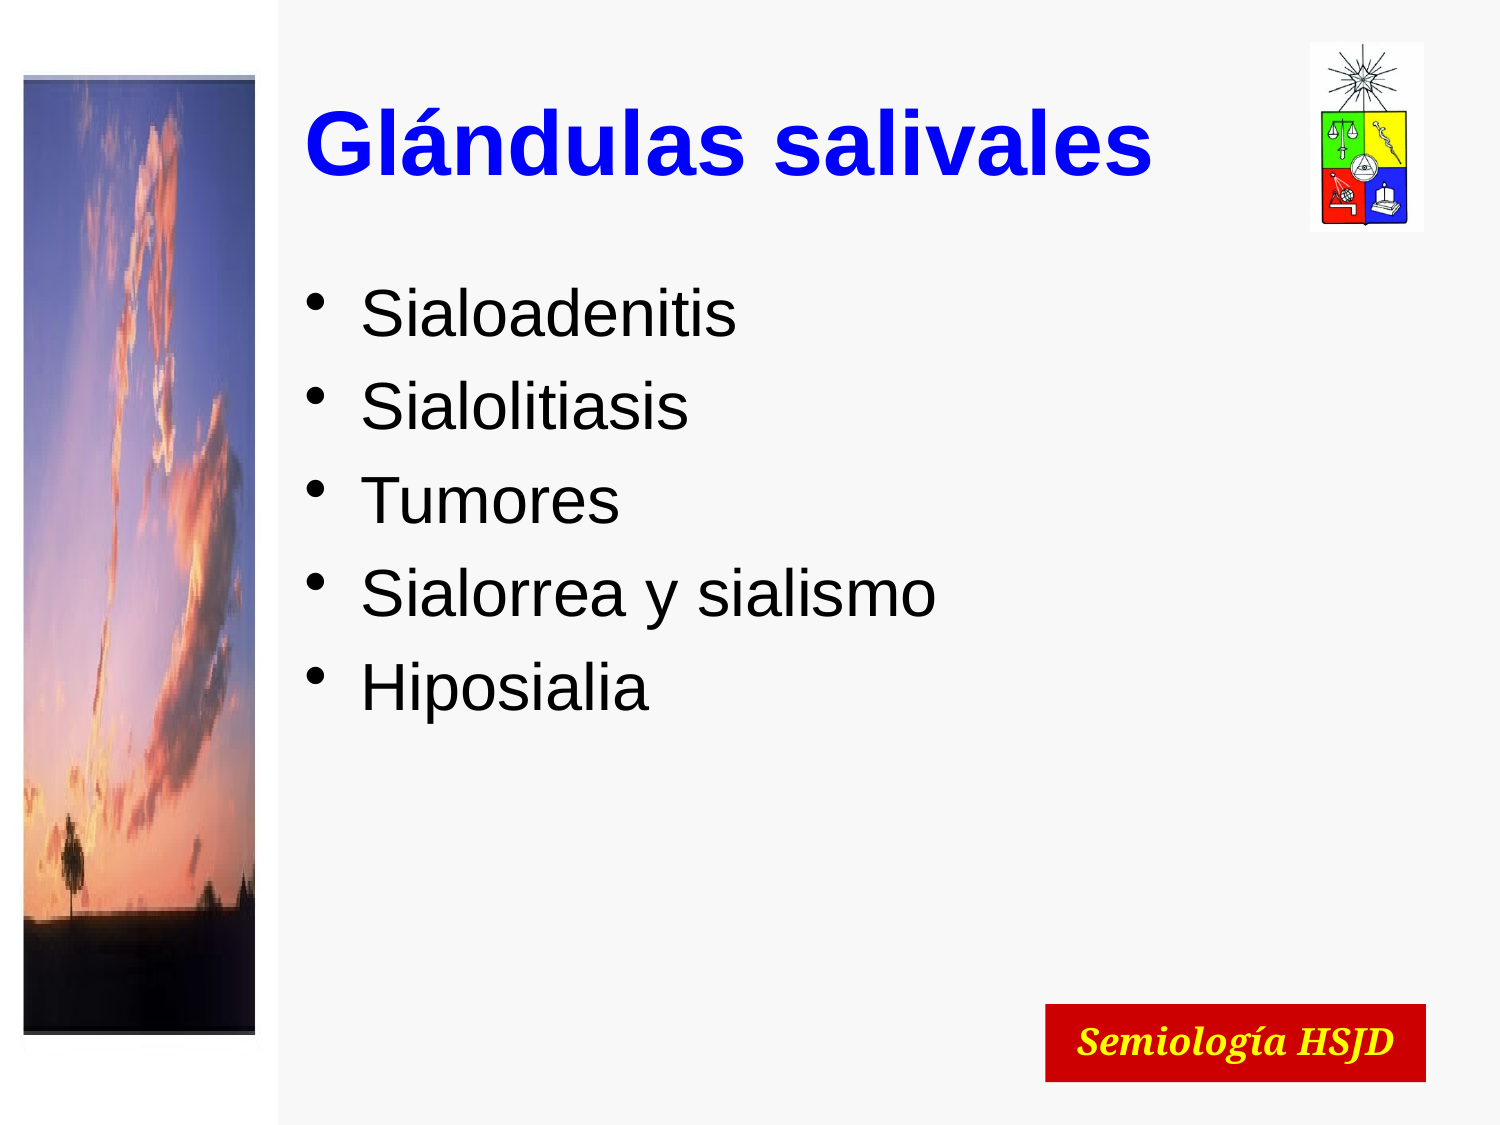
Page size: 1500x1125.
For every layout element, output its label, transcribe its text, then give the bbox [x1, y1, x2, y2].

footer Semiología HSJD [1045, 1004, 1426, 1083]
list Sialoadenitis Sialolitiasis Tumores Sialorrea y sialismo Hiposialia [289, 262, 1425, 1005]
picture [0, 0, 278, 1125]
title Glándulas salivales [289, 45, 1425, 233]
